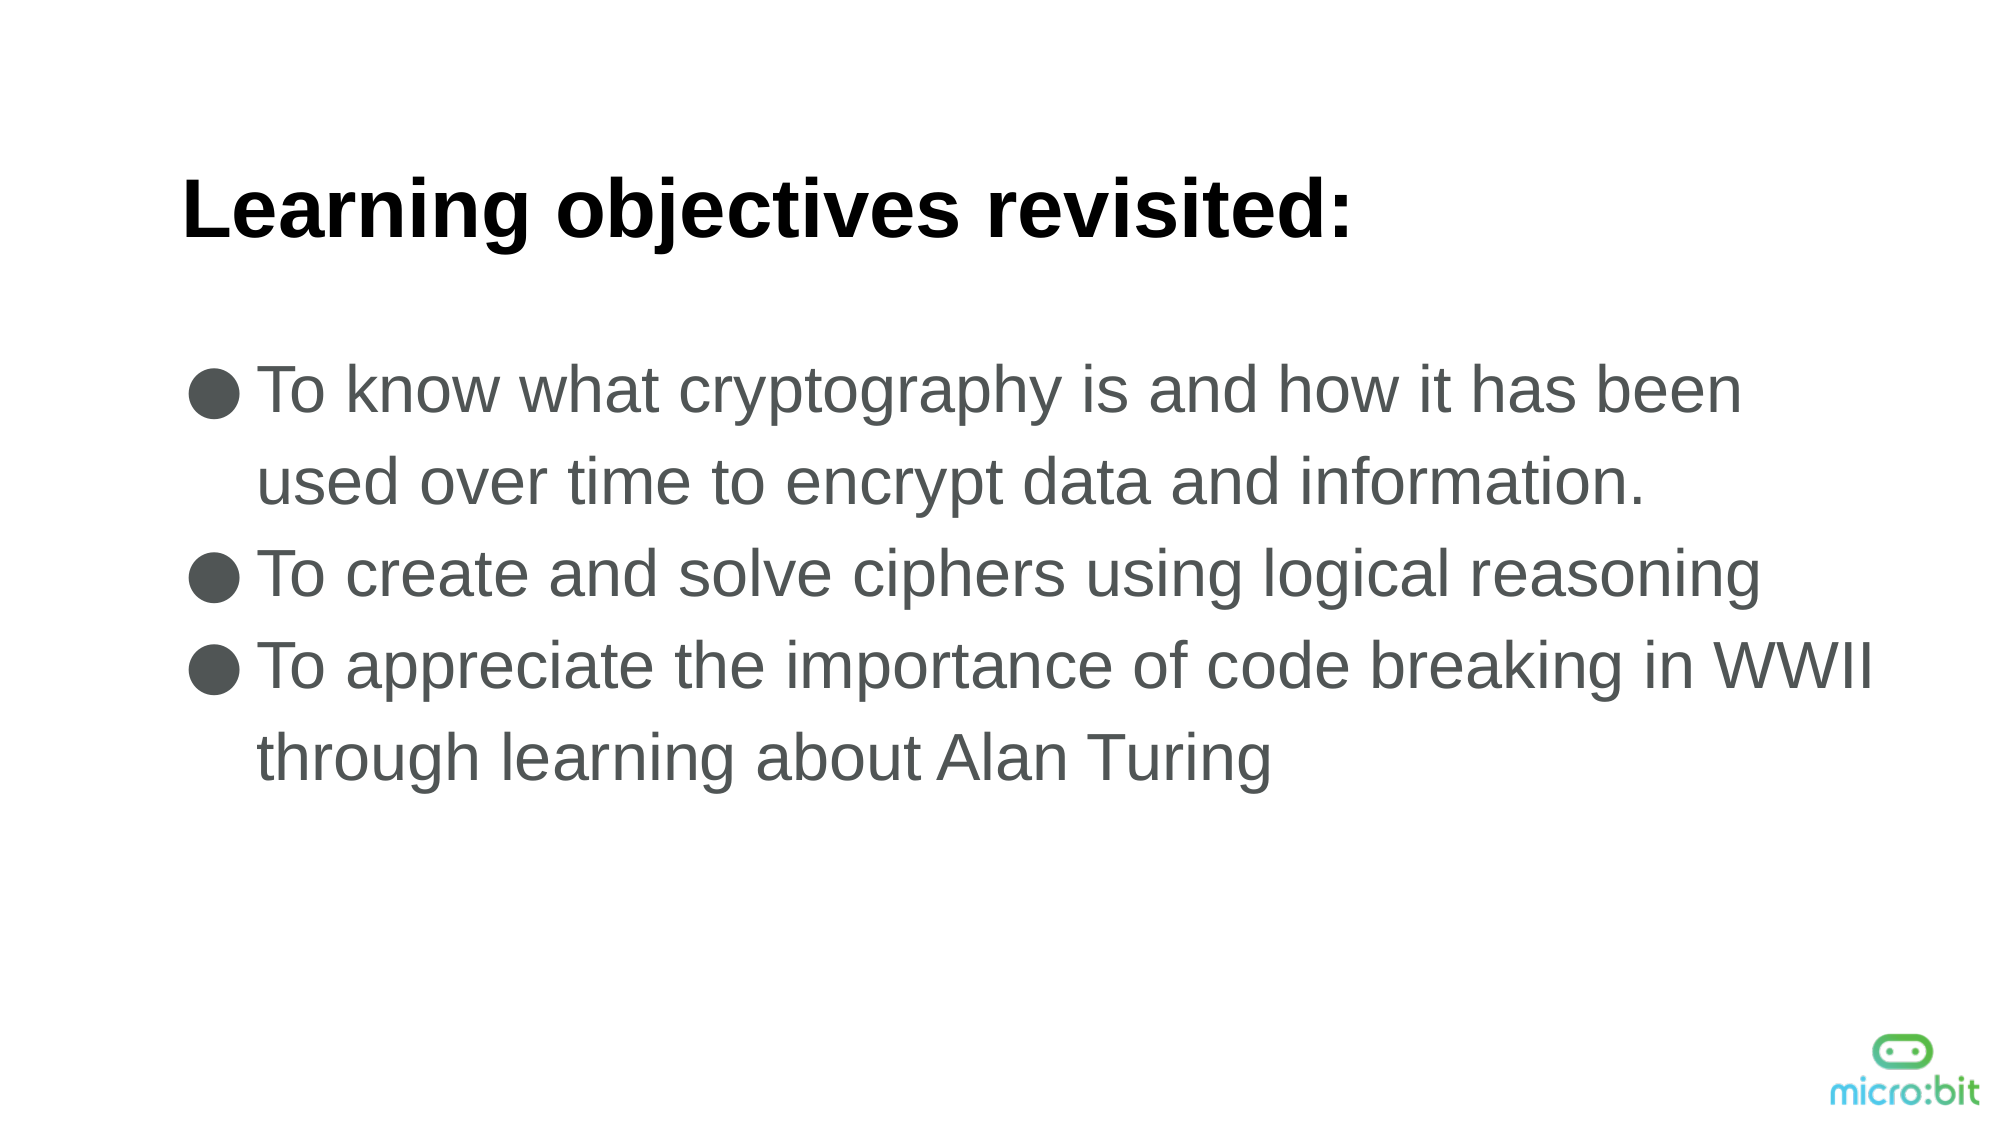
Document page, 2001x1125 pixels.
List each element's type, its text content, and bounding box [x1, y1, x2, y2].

picture [1830, 1029, 1980, 1106]
text_box Learning objectives revisited: To know what cryptography is and how it has been used over time to encrypt data and information. To create and solve ciphers using logical reasoning To appreciate the importance of code breaking in WWII through learning about Alan Turing [166, 60, 1918, 884]
